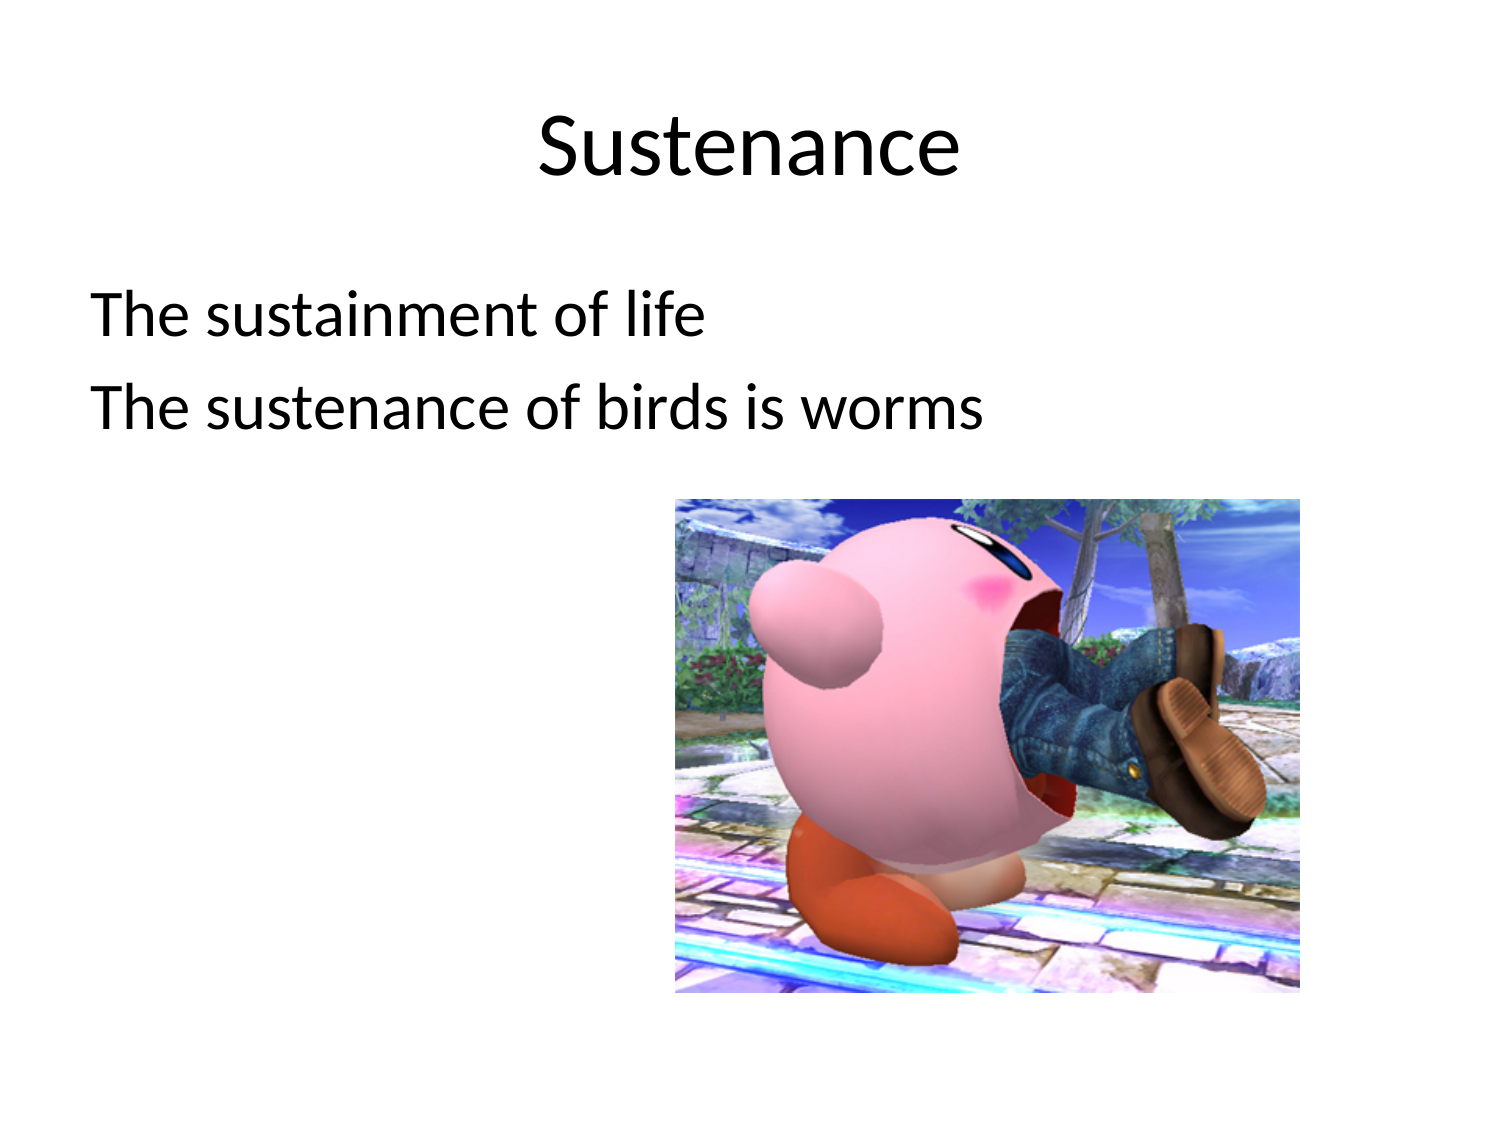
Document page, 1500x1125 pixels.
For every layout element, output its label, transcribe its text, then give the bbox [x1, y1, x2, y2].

picture [674, 499, 1301, 993]
list The sustainment of life The sustenance of birds is worms [75, 262, 1425, 1005]
title Sustenance [75, 45, 1425, 233]
